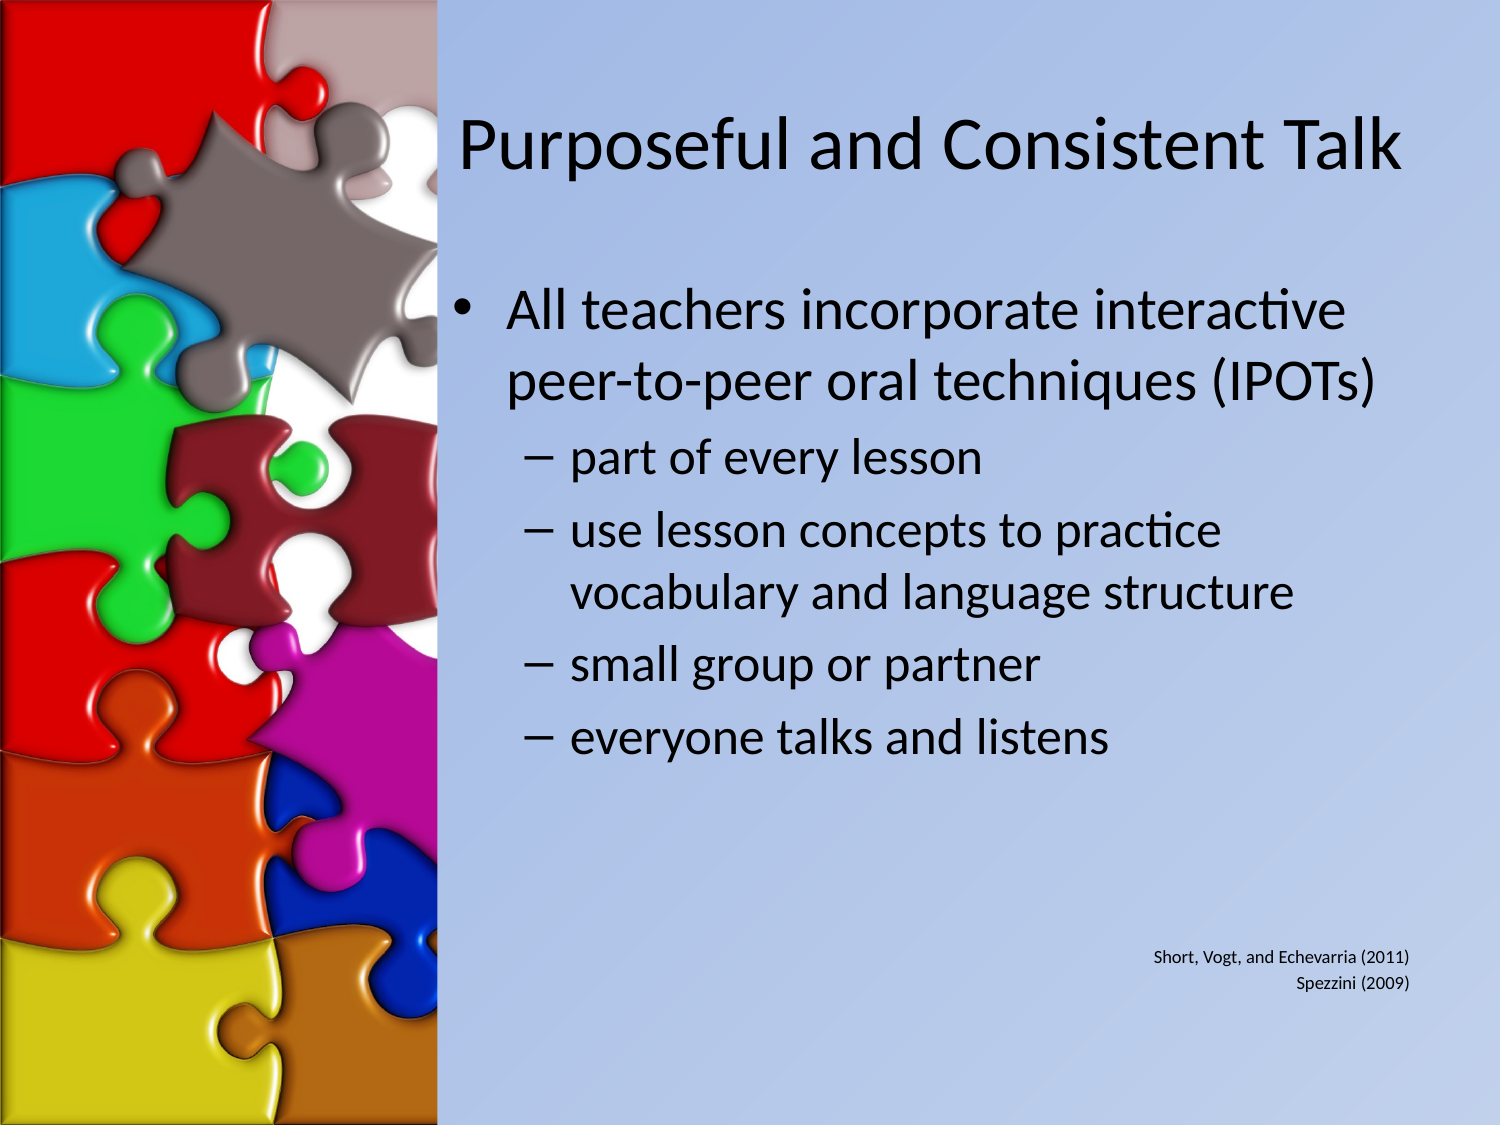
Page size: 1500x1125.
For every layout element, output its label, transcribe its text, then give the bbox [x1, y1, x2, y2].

picture [0, 0, 438, 1125]
title Purposeful and Consistent Talk [437, 45, 1425, 233]
list All teachers incorporate interactive peer-to-peer oral techniques (IPOTs) part of every lesson use lesson concepts to practice vocabulary and language structure small group or partner everyone talks and listens Short, Vogt, and Echevarria (2011) Spezzini (2009) [437, 262, 1425, 1005]
